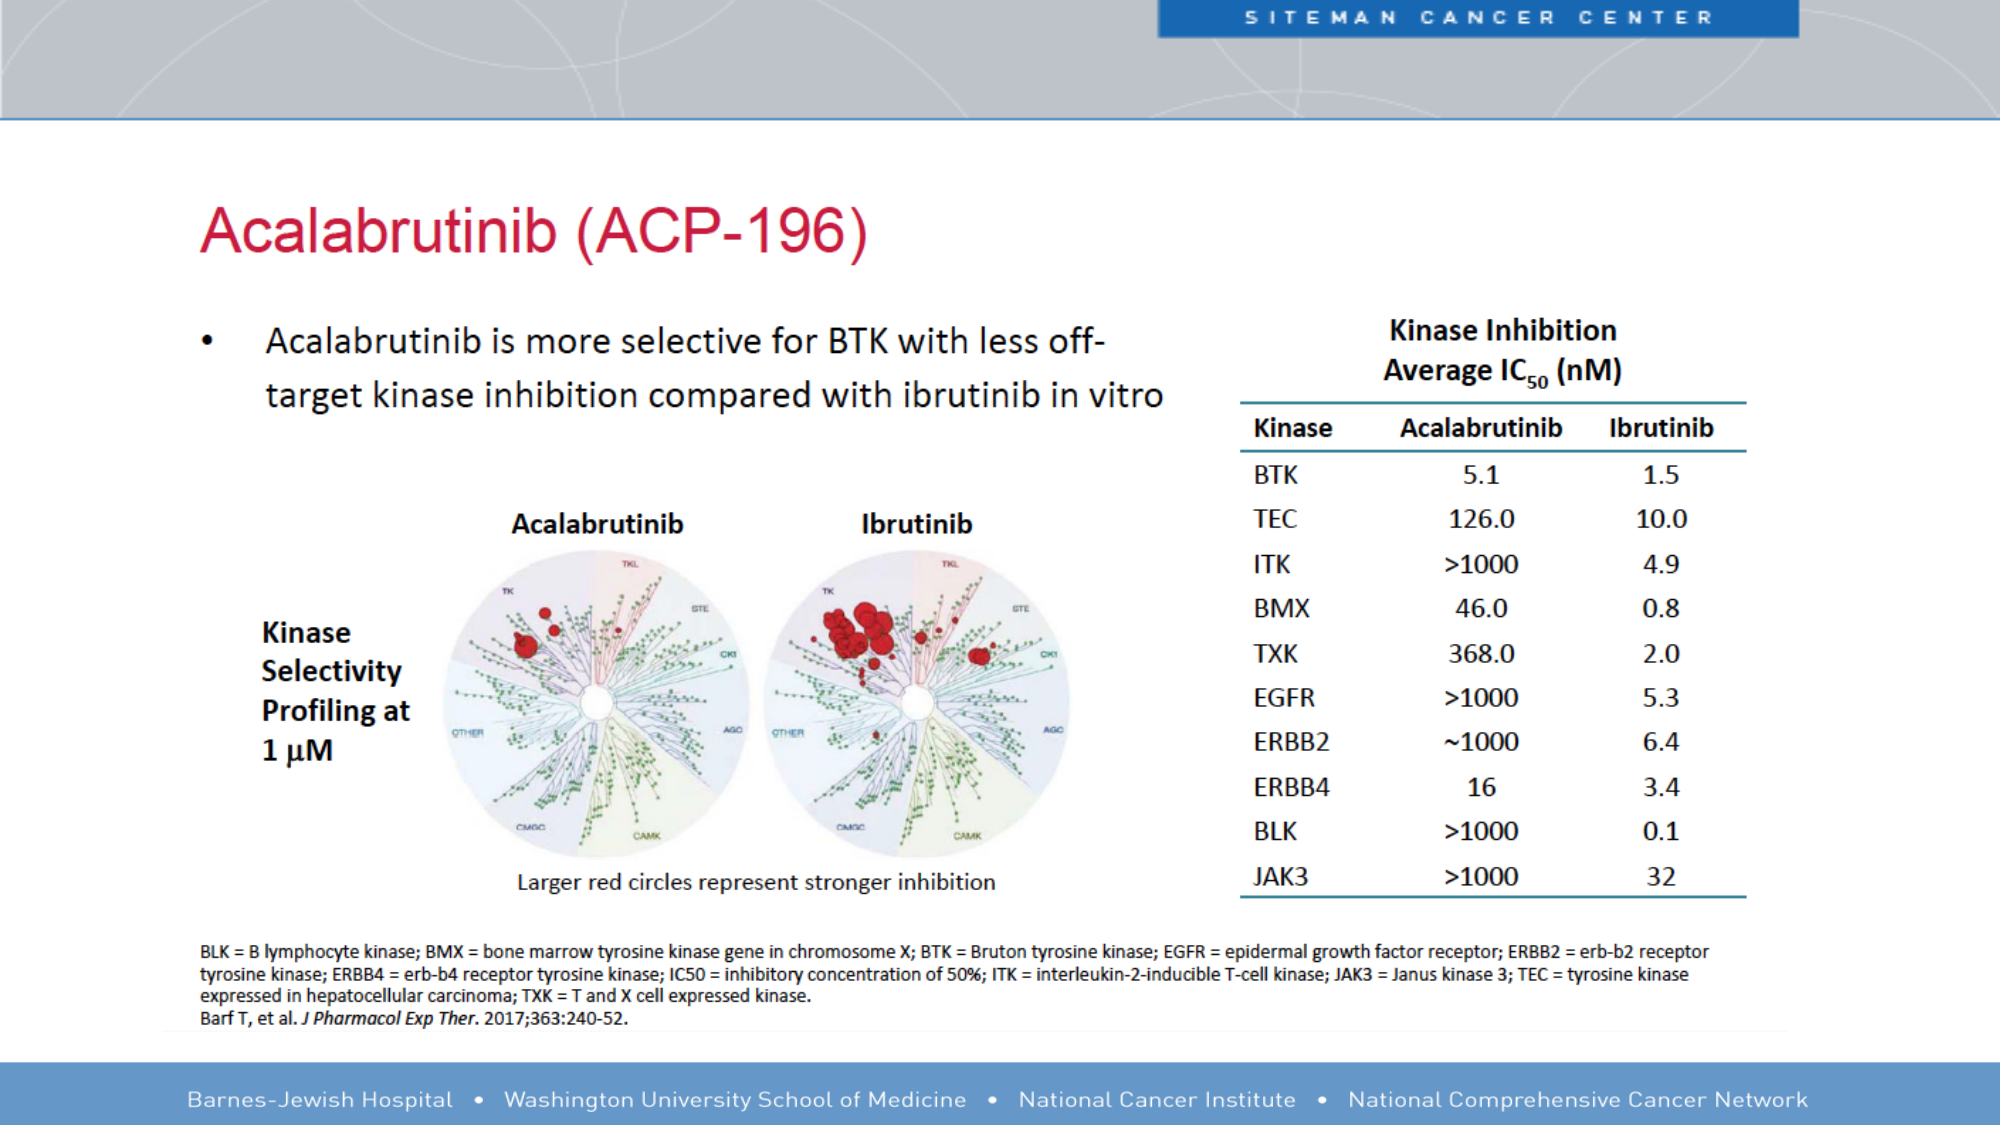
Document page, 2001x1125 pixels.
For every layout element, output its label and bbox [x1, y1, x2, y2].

picture [0, 0, 2000, 125]
picture [162, 149, 1788, 1033]
picture [162, 1074, 1838, 1125]
